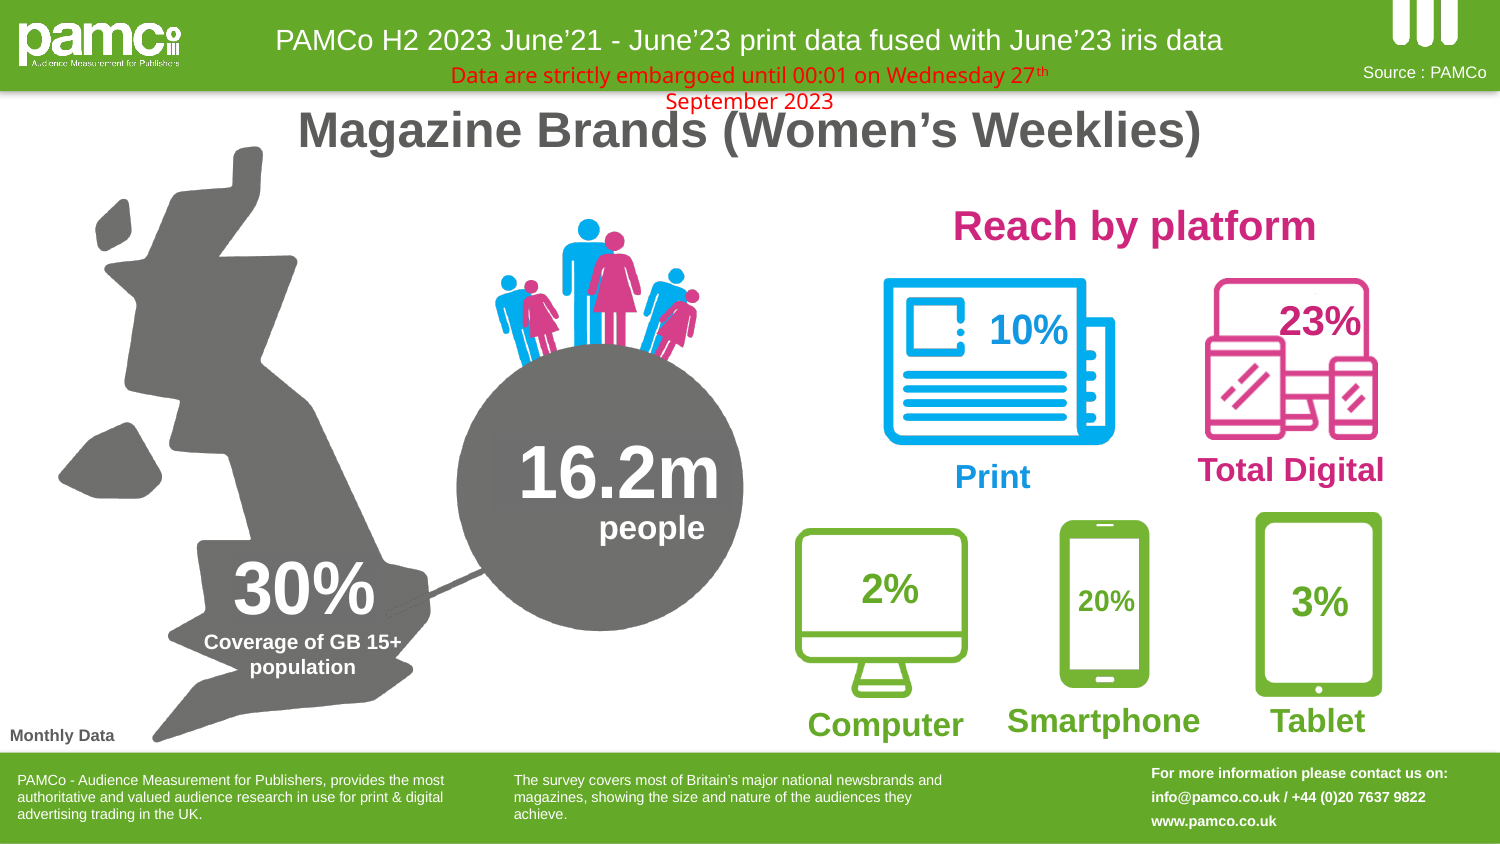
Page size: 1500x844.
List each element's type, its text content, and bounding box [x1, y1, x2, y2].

picture [1387, 0, 1459, 81]
picture [857, 244, 1141, 477]
picture [17, 20, 182, 68]
picture [795, 528, 968, 698]
text_box Magazine Brands (Women’s Weeklies) [0, 91, 1500, 163]
picture [1240, 491, 1397, 713]
picture [1205, 278, 1378, 440]
picture [41, 163, 758, 763]
picture [1038, 483, 1174, 708]
picture [961, 469, 970, 476]
